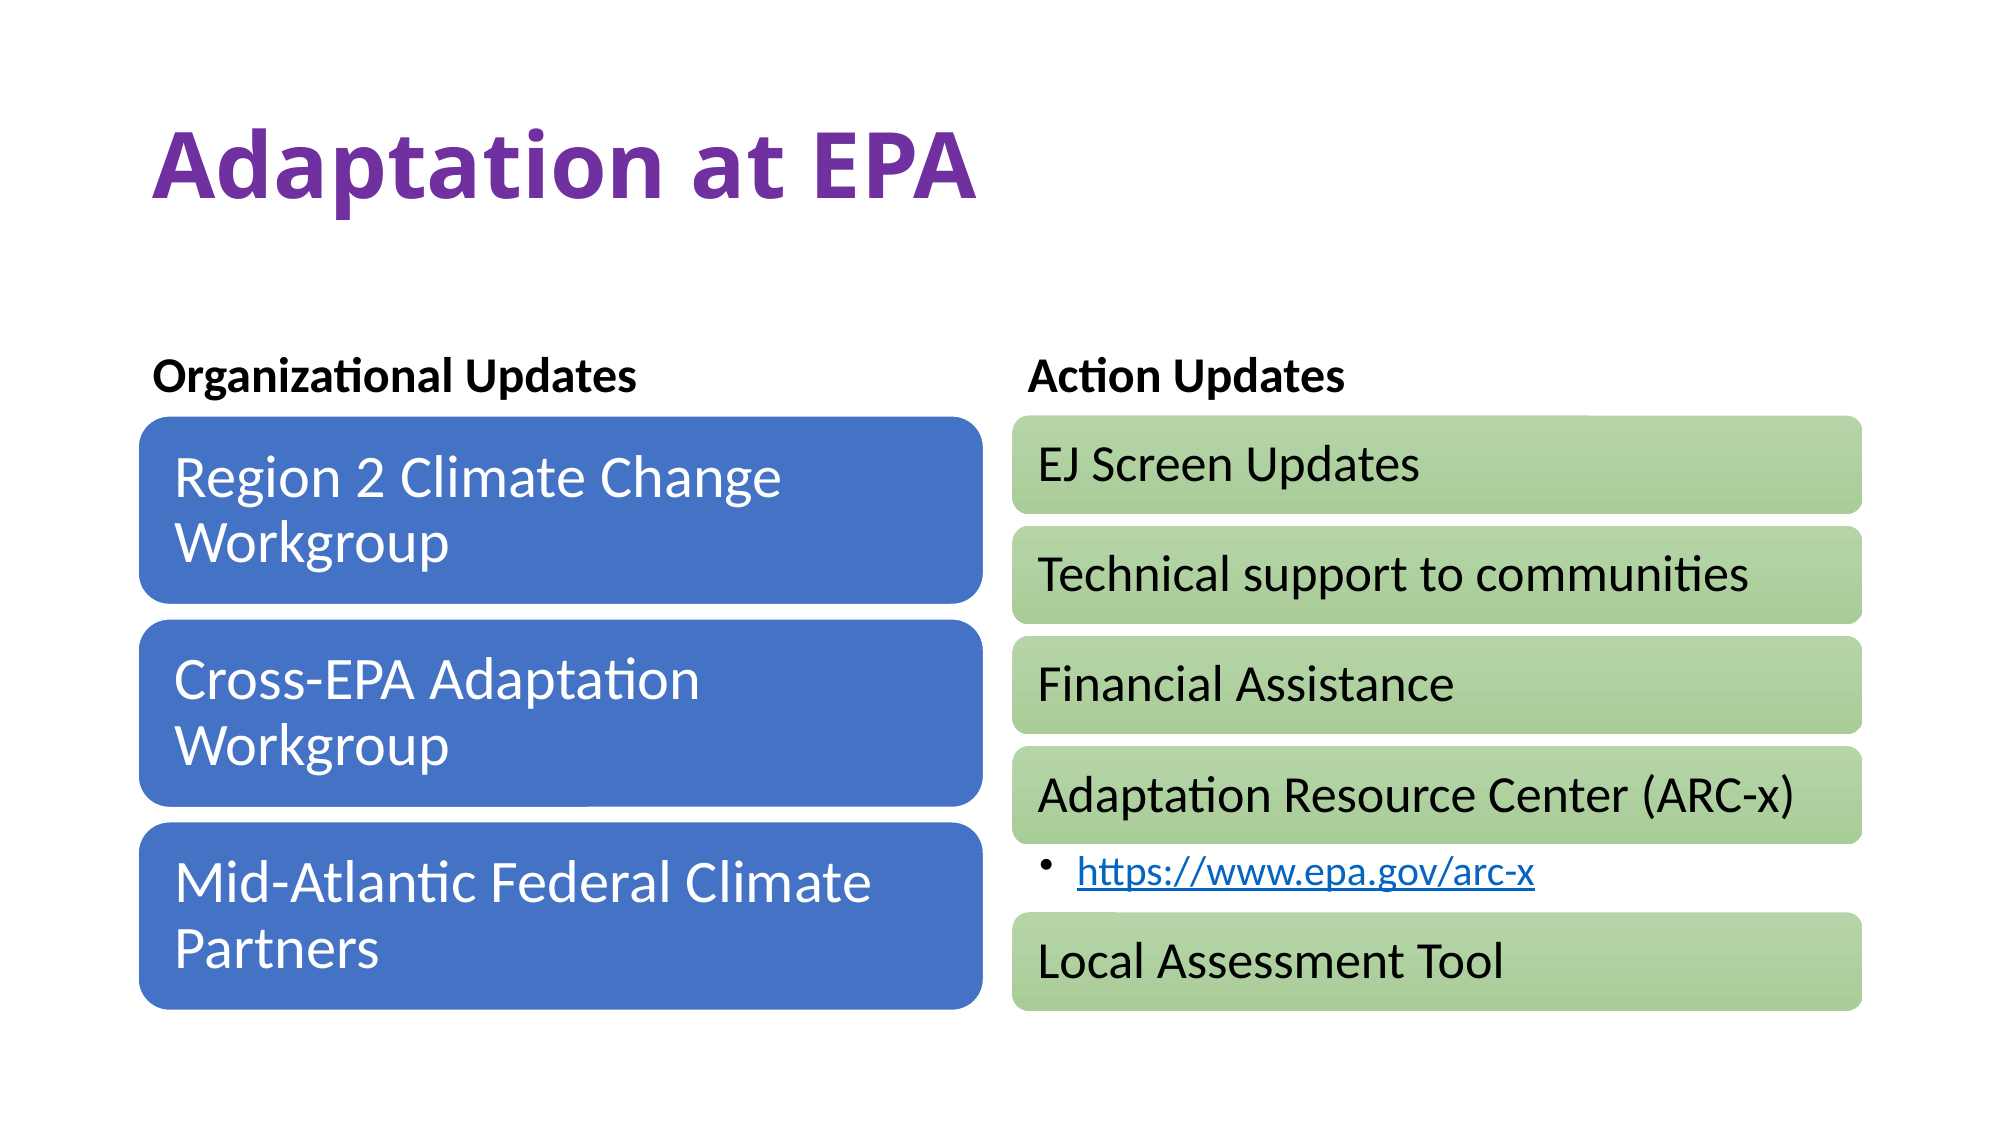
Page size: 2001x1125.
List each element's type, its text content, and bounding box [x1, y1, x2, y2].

list Action Updates [1012, 275, 1863, 410]
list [137, 410, 984, 1016]
list Organizational Updates [137, 275, 984, 410]
title Adaptation at EPA [137, 59, 1863, 278]
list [1012, 410, 1863, 1016]
